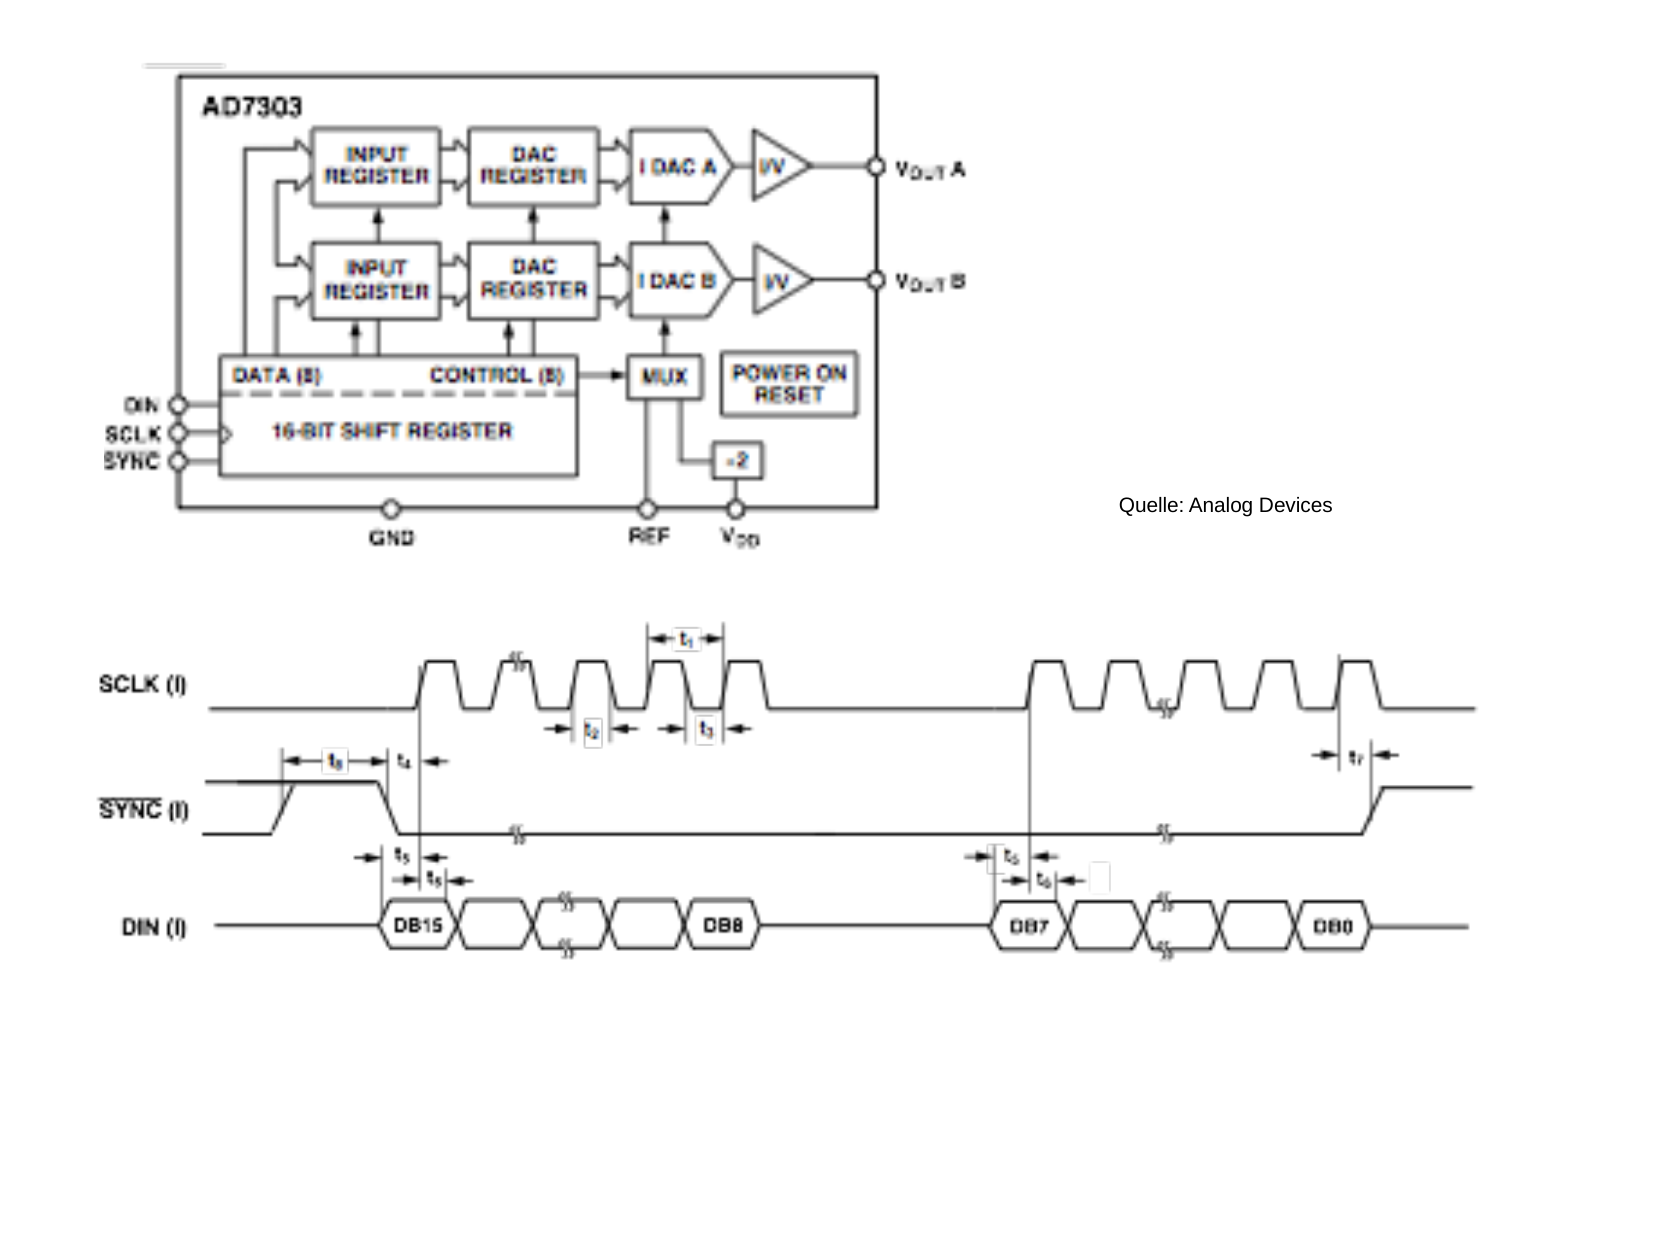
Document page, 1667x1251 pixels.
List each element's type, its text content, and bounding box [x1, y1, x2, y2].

picture [103, 51, 989, 590]
text_box Quelle: Analog Devices [1052, 485, 1400, 523]
picture [65, 620, 1502, 986]
